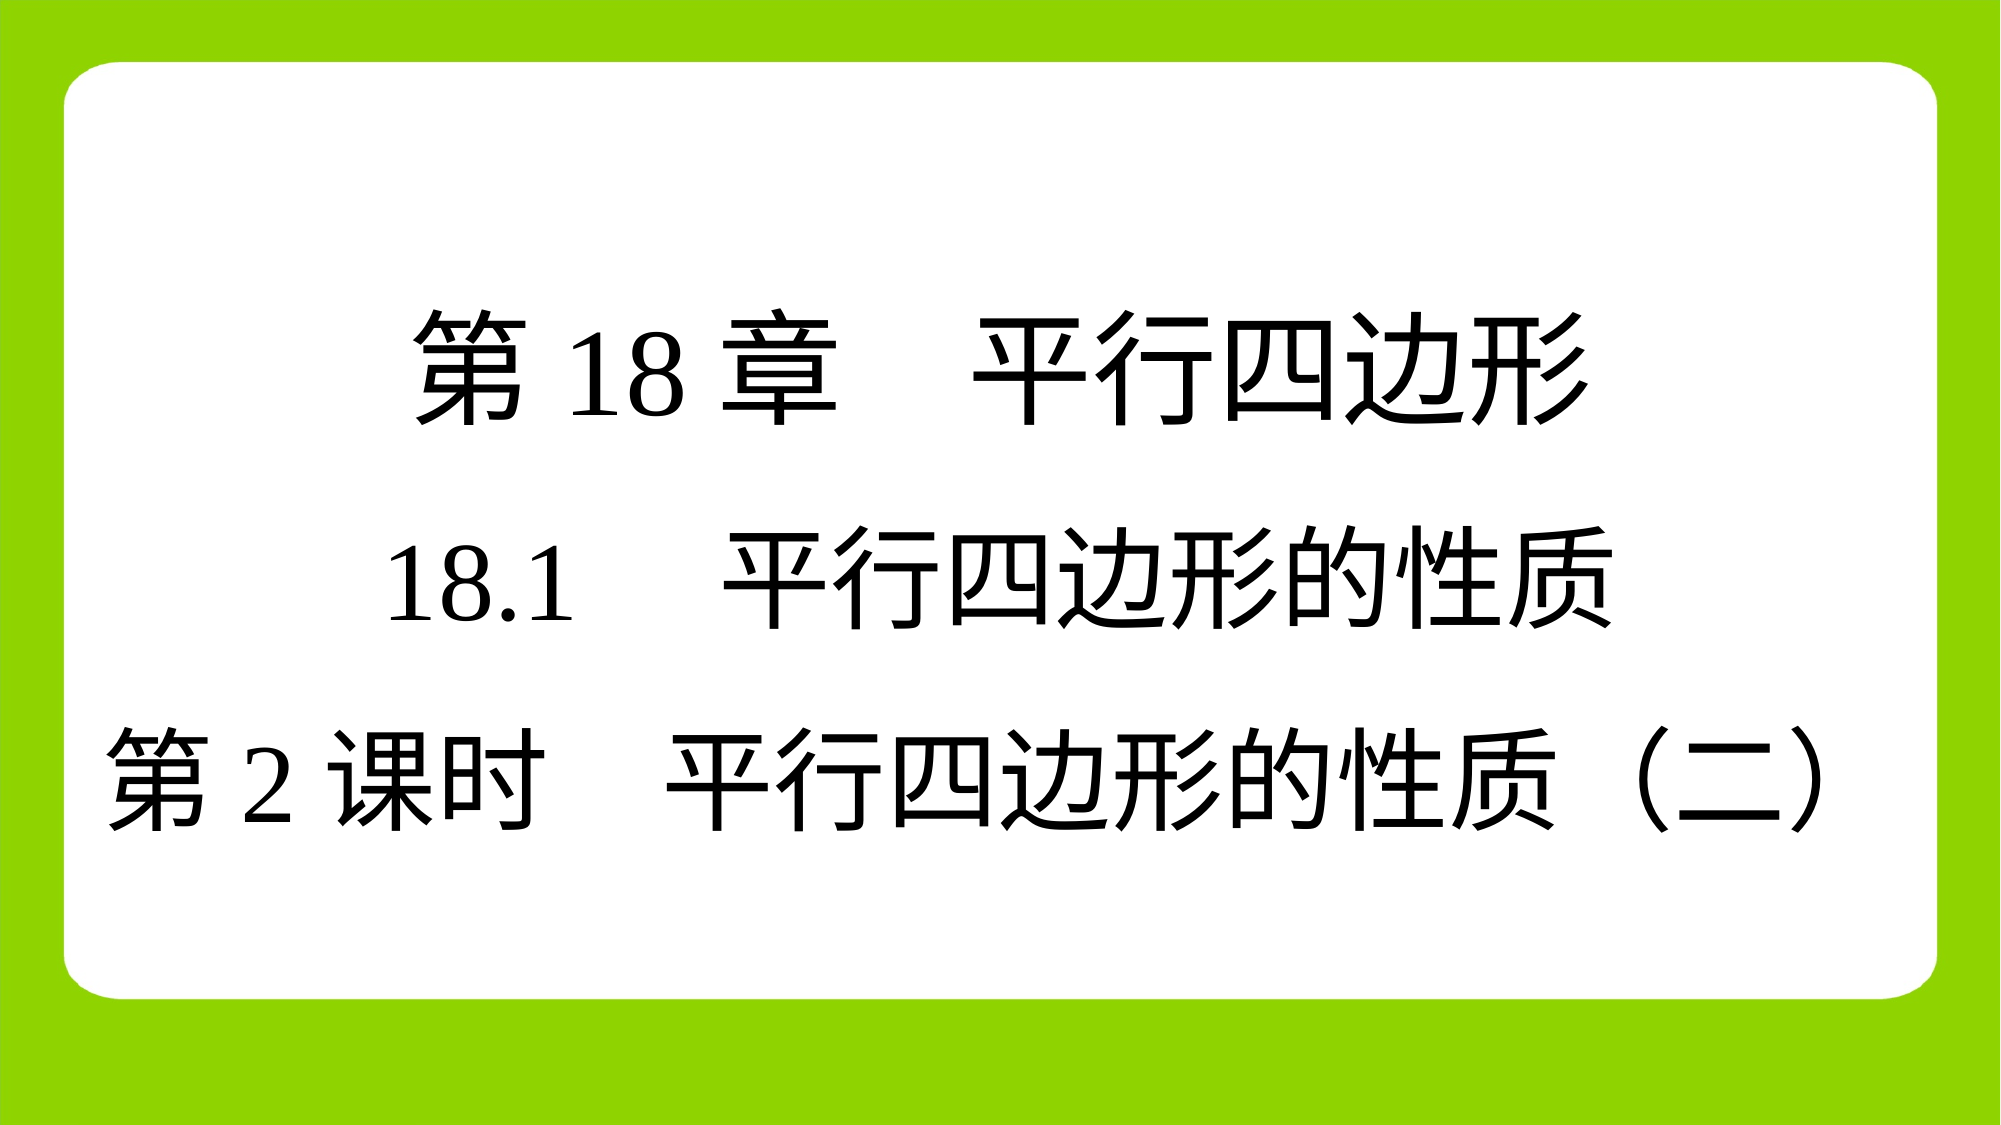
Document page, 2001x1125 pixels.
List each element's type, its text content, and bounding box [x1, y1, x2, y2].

picture [0, 0, 2001, 1125]
text_box 第18章 平行四边形 18.1 平行四边形的性质 第2课时 平行四边形的性质（二） [0, 208, 2000, 853]
